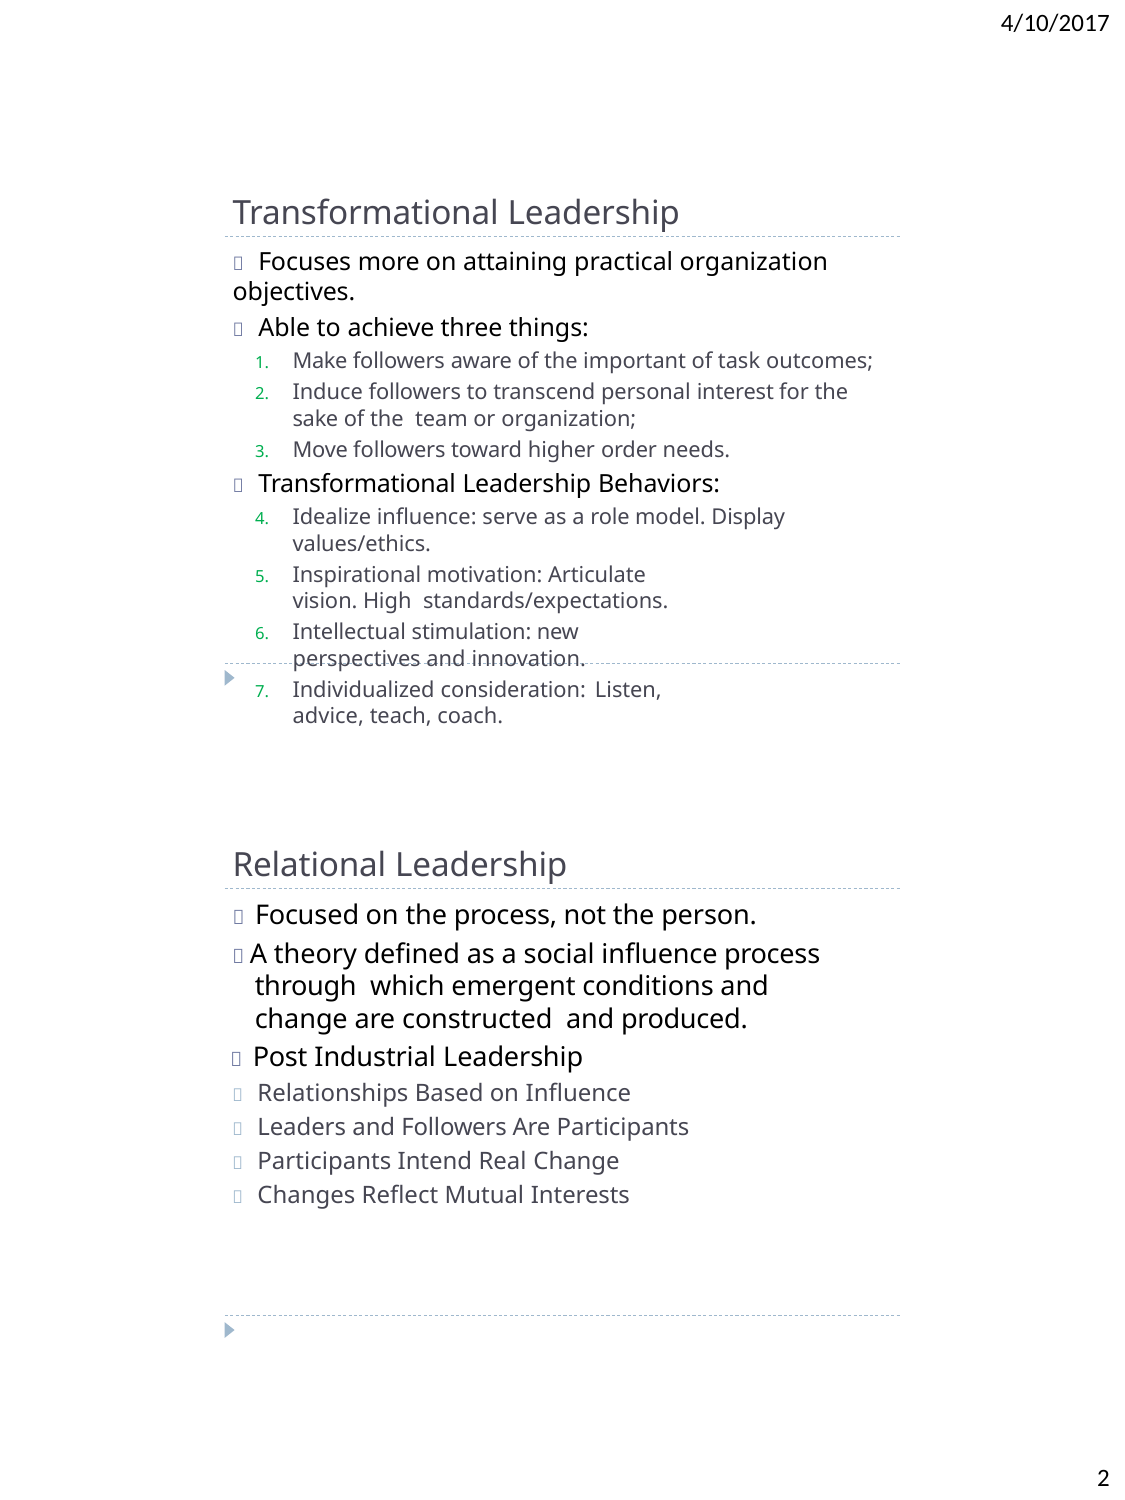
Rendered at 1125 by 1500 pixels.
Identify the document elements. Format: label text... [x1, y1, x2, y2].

text_box 4/10/2017 [998, 6, 1112, 37]
text_box Transformational Leadership  Focuses more on attaining practical organization objectives.  Able to achieve three things: Make followers aware of the important of task outcomes; Induce followers to transcend personal interest for the sake of the team or organization; Move followers toward higher order needs.  Transformational Leadership Behaviors: Idealize influence: serve as a role model. Display values/ethics. Inspirational motivation: Articulate vision. High standards/expectations. Intellectual stimulation: new perspectives and innovation. Individualized consideration: Listen, advice, teach, coach. [230, 190, 886, 729]
text_box [224, 1322, 235, 1338]
slide_number 2 [1092, 1465, 1114, 1500]
text_box [224, 670, 230, 686]
text_box Relational Leadership  Focused on the process, not the person.  A theory defined as a social influence process through which emergent conditions and change are constructed and produced.  Post Industrial Leadership  Relationships Based on Influence  Leaders and Followers Are Participants  Participants Intend Real Change  Changes Reflect Mutual Interests [230, 843, 866, 1209]
